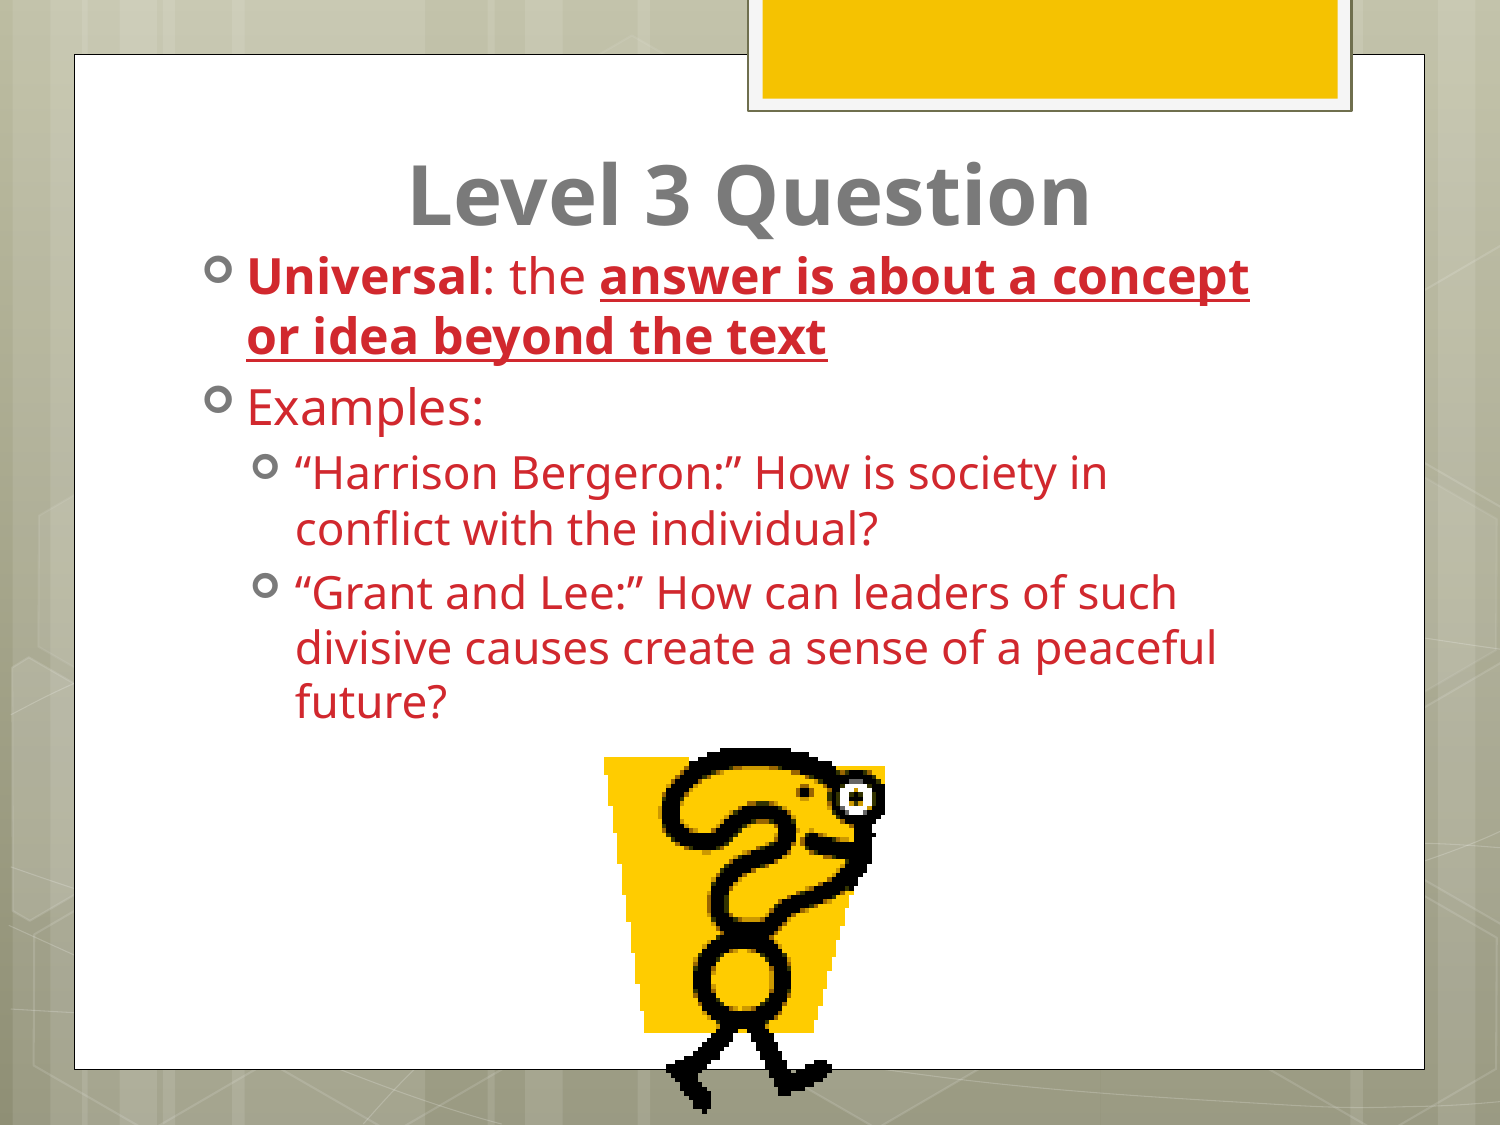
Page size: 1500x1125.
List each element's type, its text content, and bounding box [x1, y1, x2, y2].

title Level 3 Question [173, 62, 1327, 250]
picture [599, 735, 890, 1114]
list Universal: the answer is about a concept or idea beyond the text Examples: “Harrison Bergeron:” How is society in conflict with the individual? “Grant and Lee:” How can leaders of such divisive causes create a sense of a peaceful future? [174, 237, 1287, 814]
